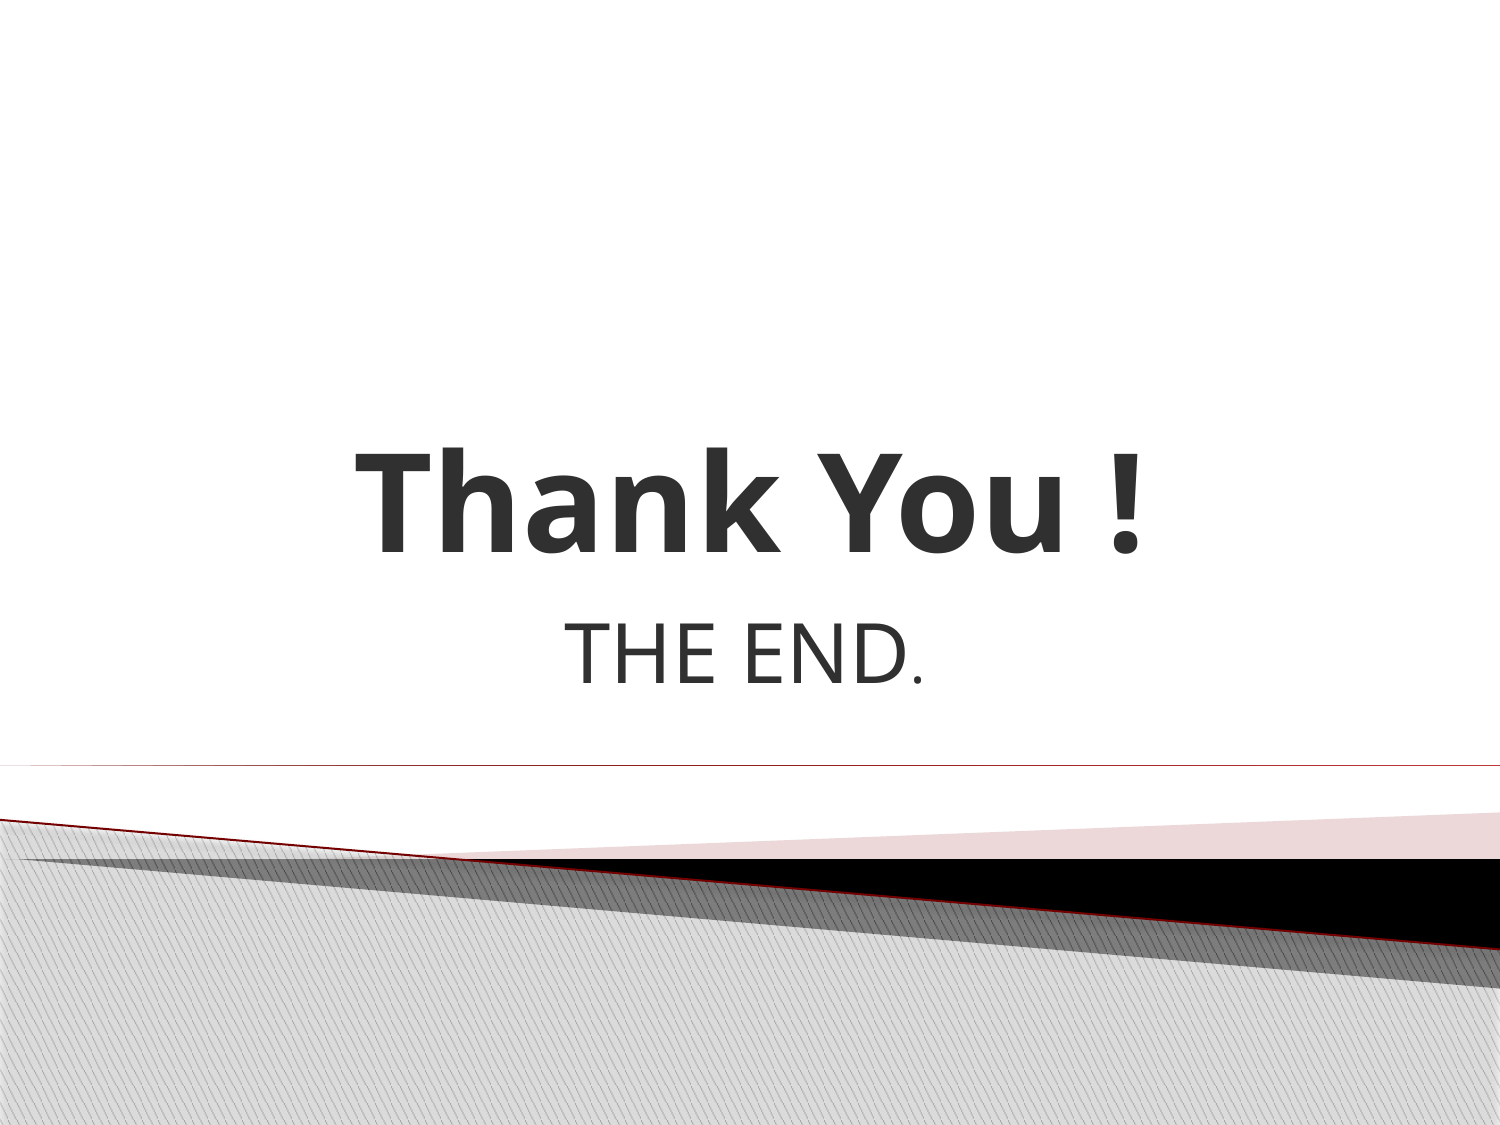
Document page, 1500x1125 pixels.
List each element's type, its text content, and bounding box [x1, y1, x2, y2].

title Thank You ! [112, 287, 1388, 588]
picture [5, 859, 1500, 989]
subtitle THE END. [112, 592, 1388, 790]
